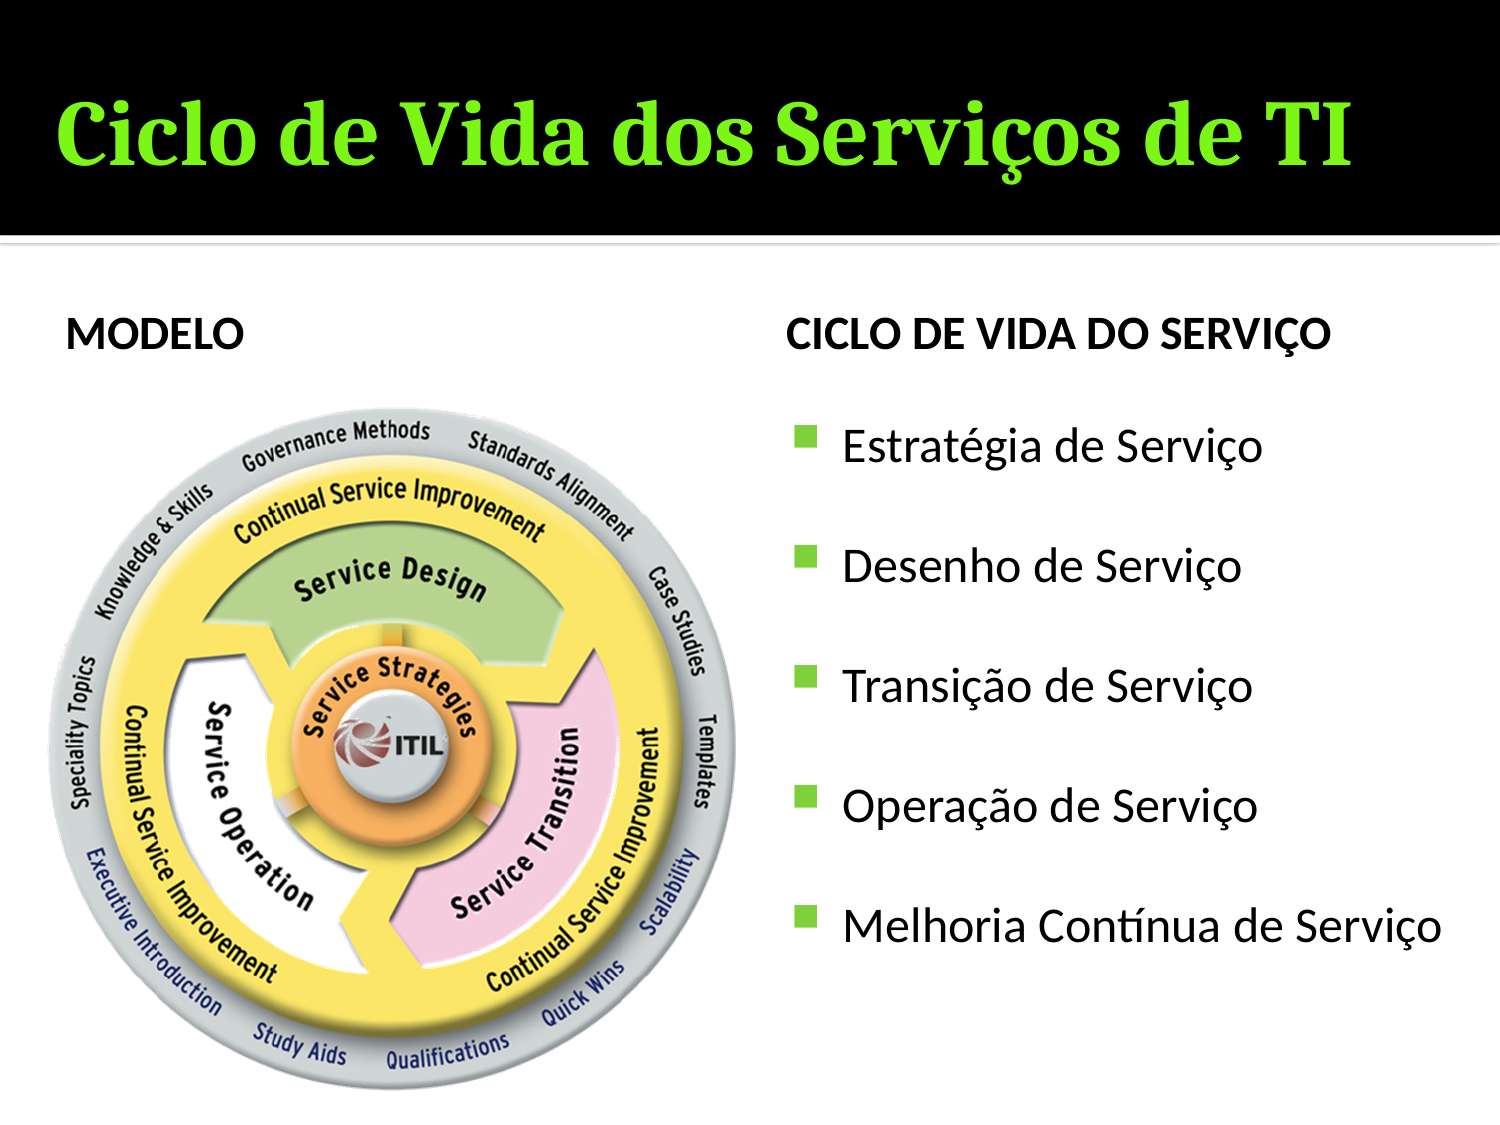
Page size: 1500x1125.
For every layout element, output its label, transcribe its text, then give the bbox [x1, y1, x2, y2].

title Ciclo de Vida dos Serviços de TI [41, 24, 1459, 231]
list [41, 399, 738, 1092]
list Modelo [41, 267, 738, 386]
list Estratégia de Serviço Desenho de Serviço Transição de Serviço Operação de Serviço Melhoria Contínua de Serviço [761, 397, 1459, 1094]
list Ciclo de vida do serviço [761, 267, 1459, 386]
